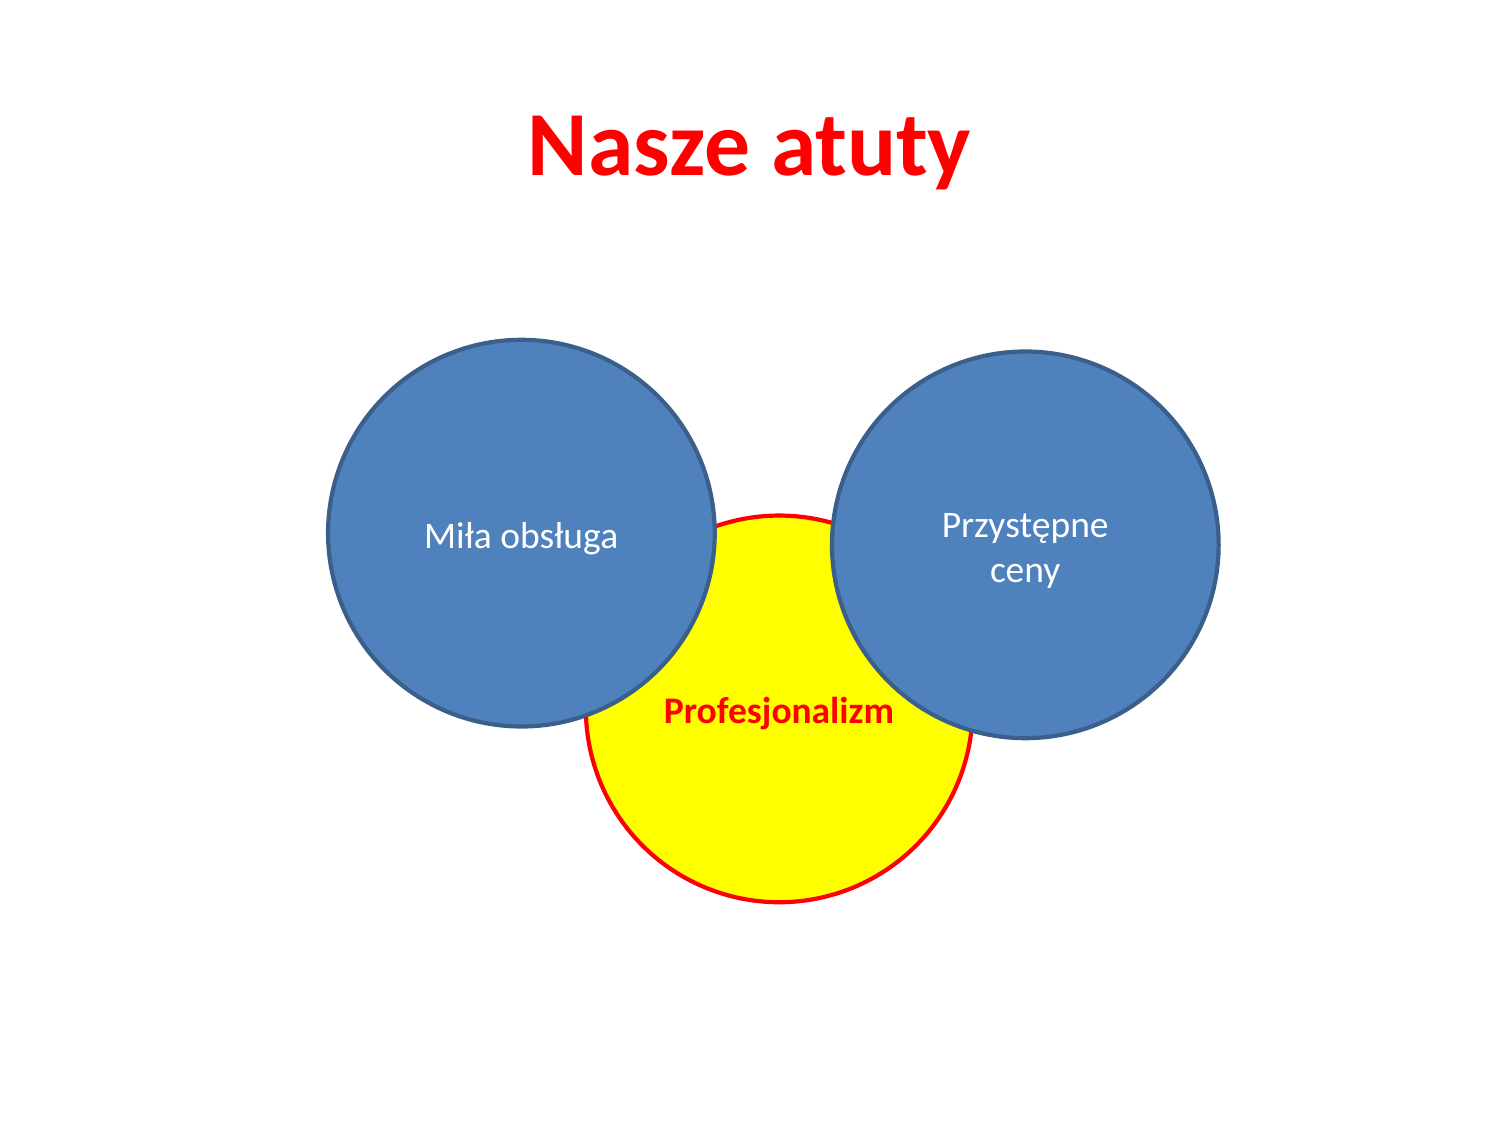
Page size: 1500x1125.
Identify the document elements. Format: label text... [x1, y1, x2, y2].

title Nasze atuty [75, 45, 1425, 233]
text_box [327, 339, 1219, 903]
